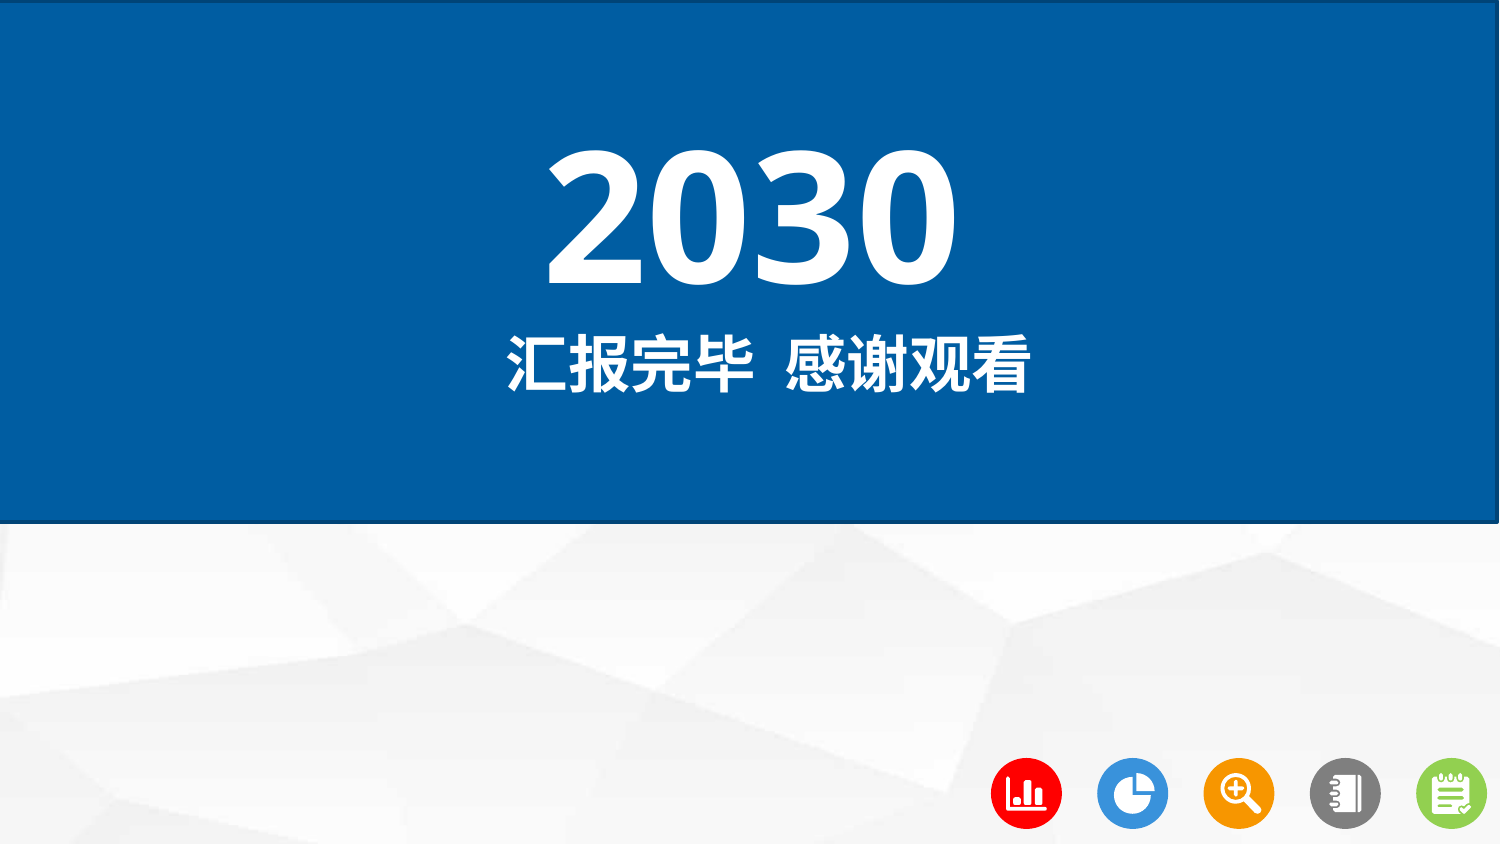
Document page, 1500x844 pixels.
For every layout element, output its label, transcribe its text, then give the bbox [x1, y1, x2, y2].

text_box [990, 757, 1063, 830]
text_box 2030 [530, 94, 973, 326]
text_box 汇报完毕 感谢观看 [205, 320, 1050, 404]
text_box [1096, 757, 1169, 830]
picture [0, 0, 1500, 844]
text_box [0, 0, 1499, 524]
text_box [1415, 757, 1488, 830]
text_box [1309, 757, 1382, 830]
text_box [1203, 757, 1275, 830]
